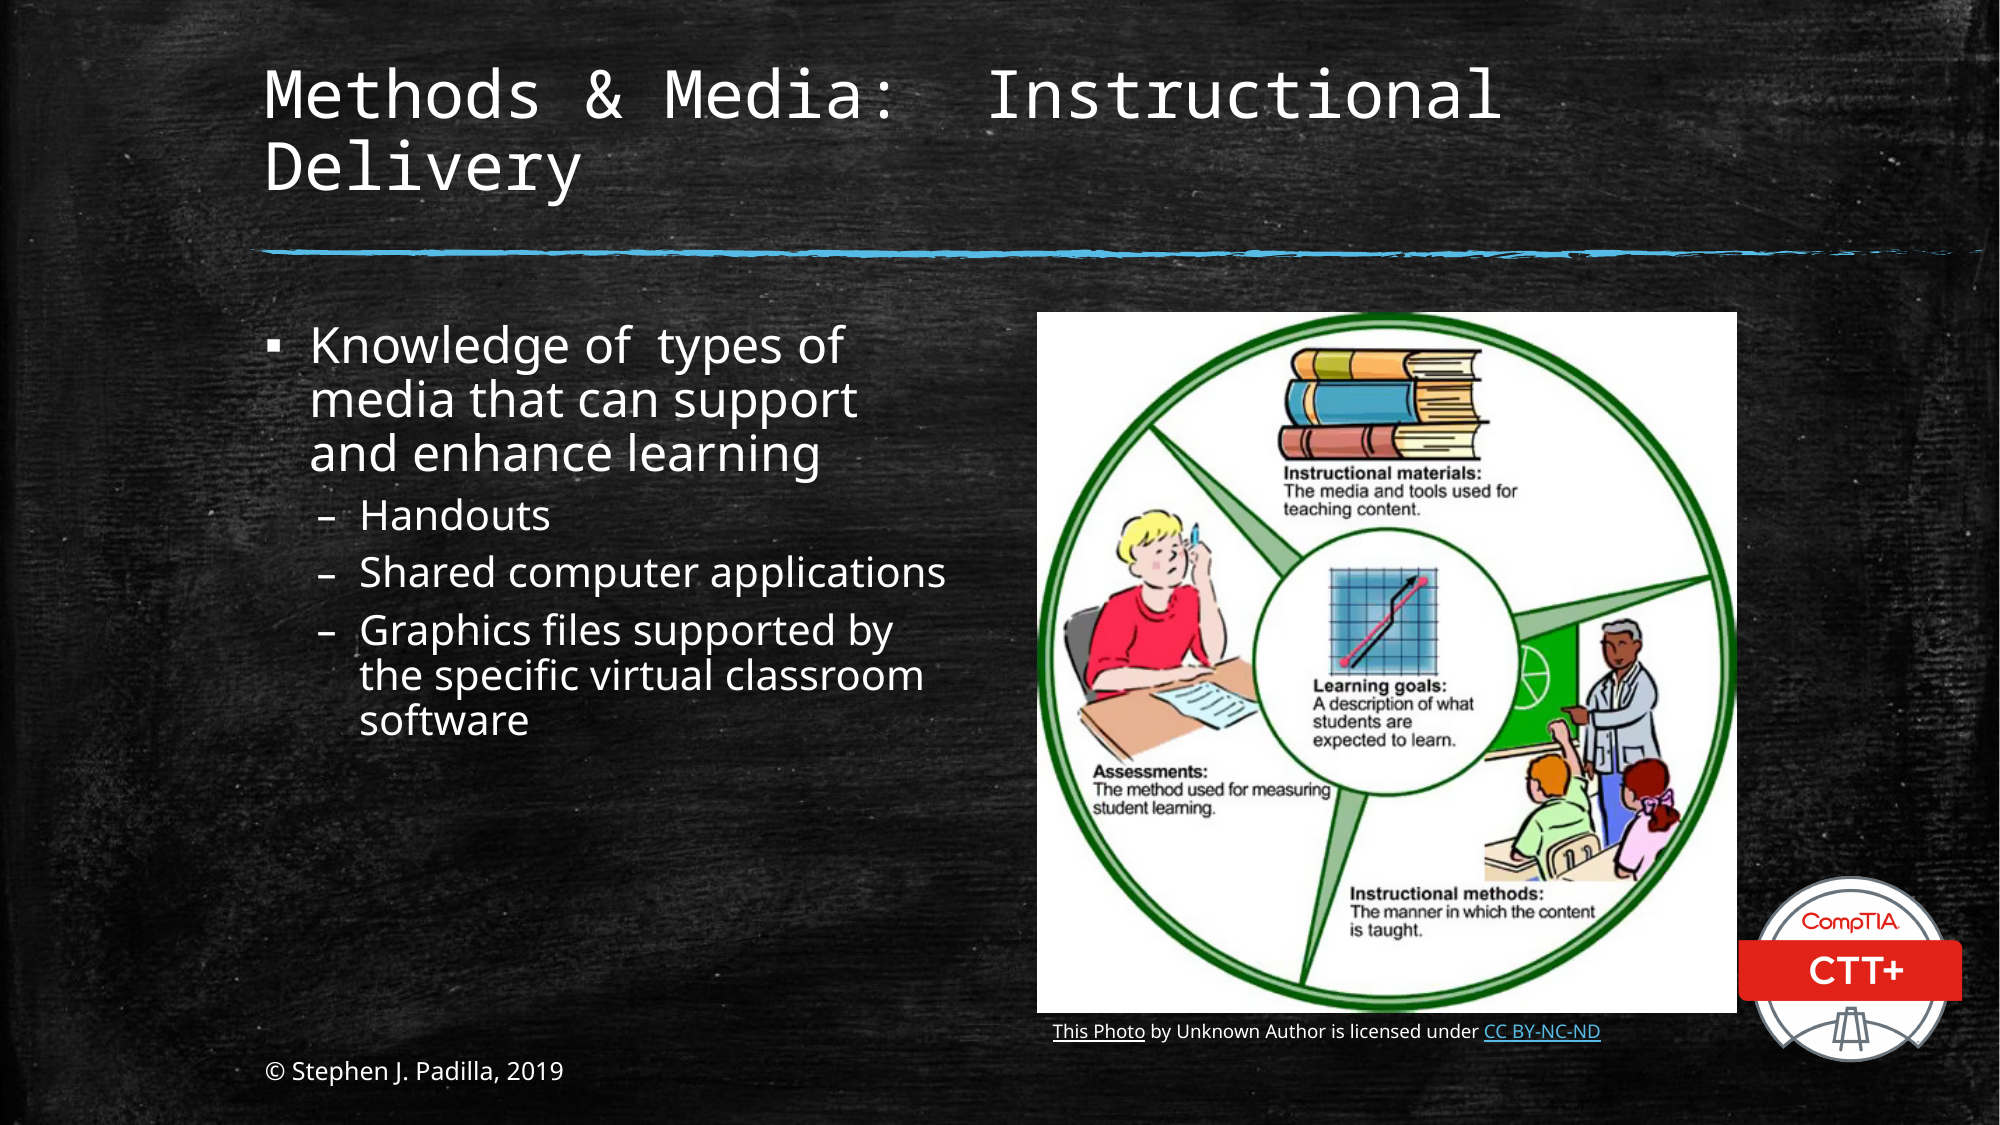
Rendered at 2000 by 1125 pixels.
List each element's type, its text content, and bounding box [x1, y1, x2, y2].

picture [1699, 824, 2000, 1125]
title Methods & Media: Instructional Delivery [249, 45, 1750, 213]
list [1037, 312, 1737, 1013]
footer © Stephen J. Padilla, 2019 [249, 1050, 1288, 1096]
text_box This Photo by Unknown Author is licensed under CC BY-NC-ND [1037, 1013, 1699, 1053]
list Knowledge of types of media that can support and enhance learning Handouts Shared computer applications Graphics files supported by the specific virtual classroom software [249, 312, 975, 1013]
